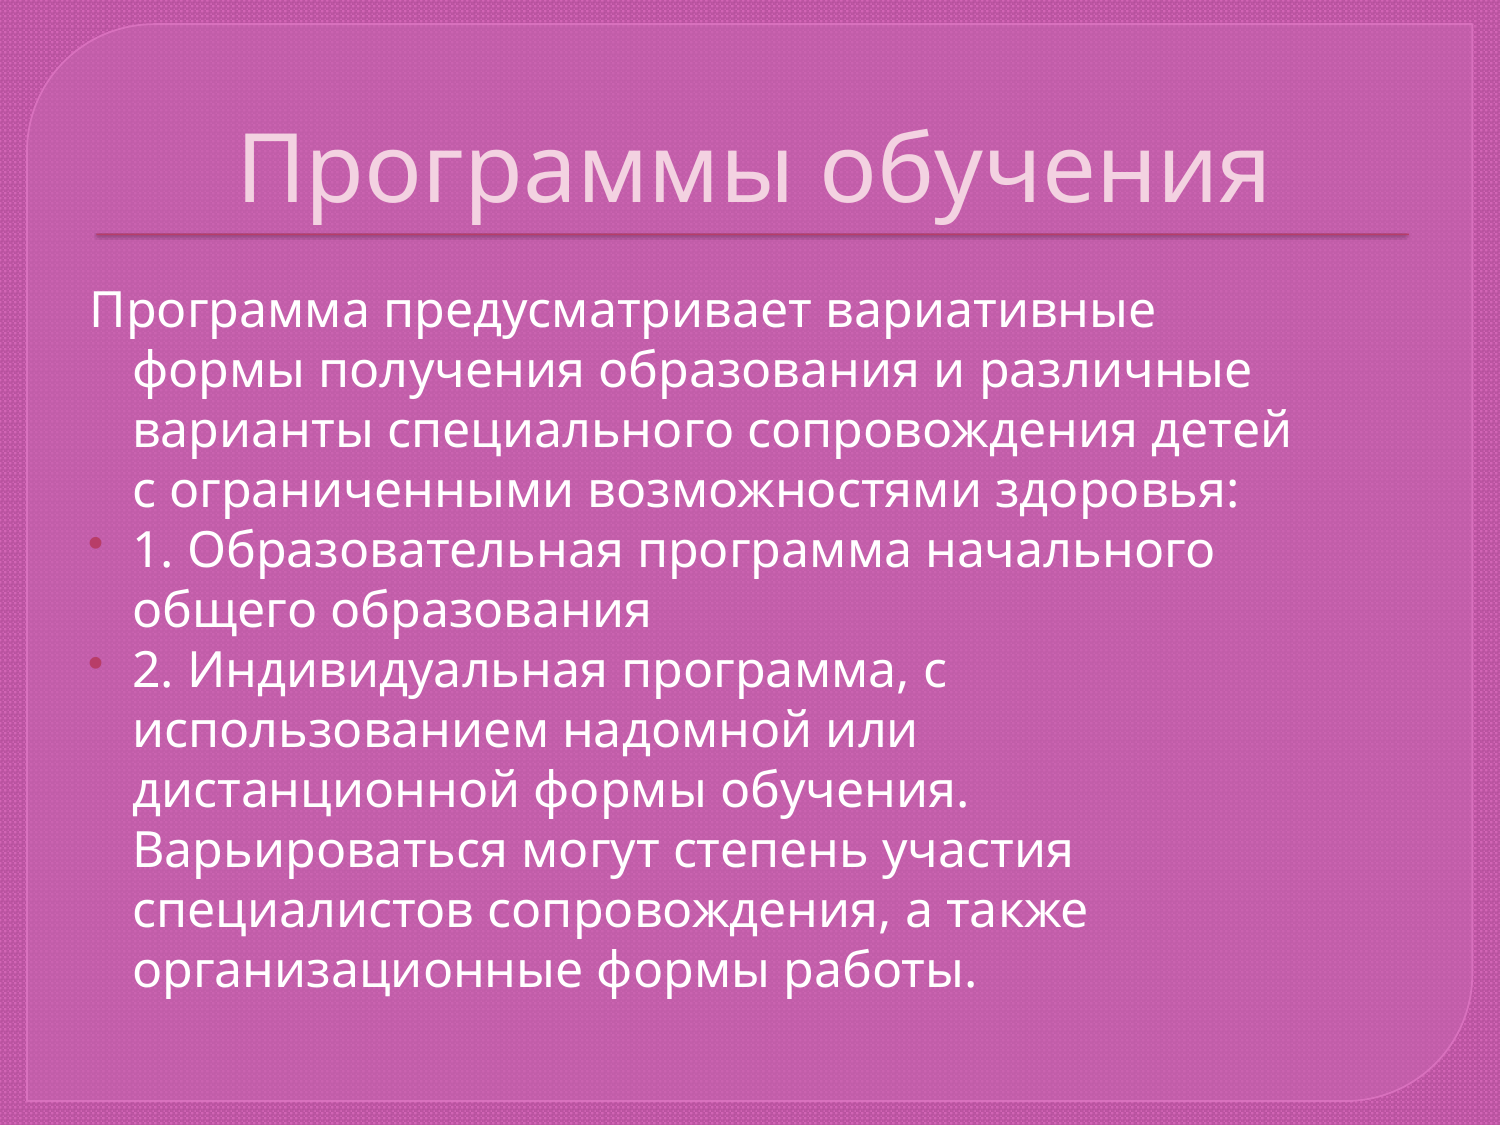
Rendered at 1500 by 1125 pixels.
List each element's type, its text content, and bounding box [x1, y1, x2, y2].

title Программы обучения [75, 41, 1425, 230]
list Программа предусматривает вариативные формы получения образования и различные варианты специального сопровождения детей с ограниченными возможностями здоровья: 1. Образовательная программа начального общего образования 2. Индивидуальная программа, с использованием надомной или дистанционной формы обучения. Варьироваться могут степень участия специалистов сопровождения, а также организационные формы работы. [75, 270, 1325, 1013]
